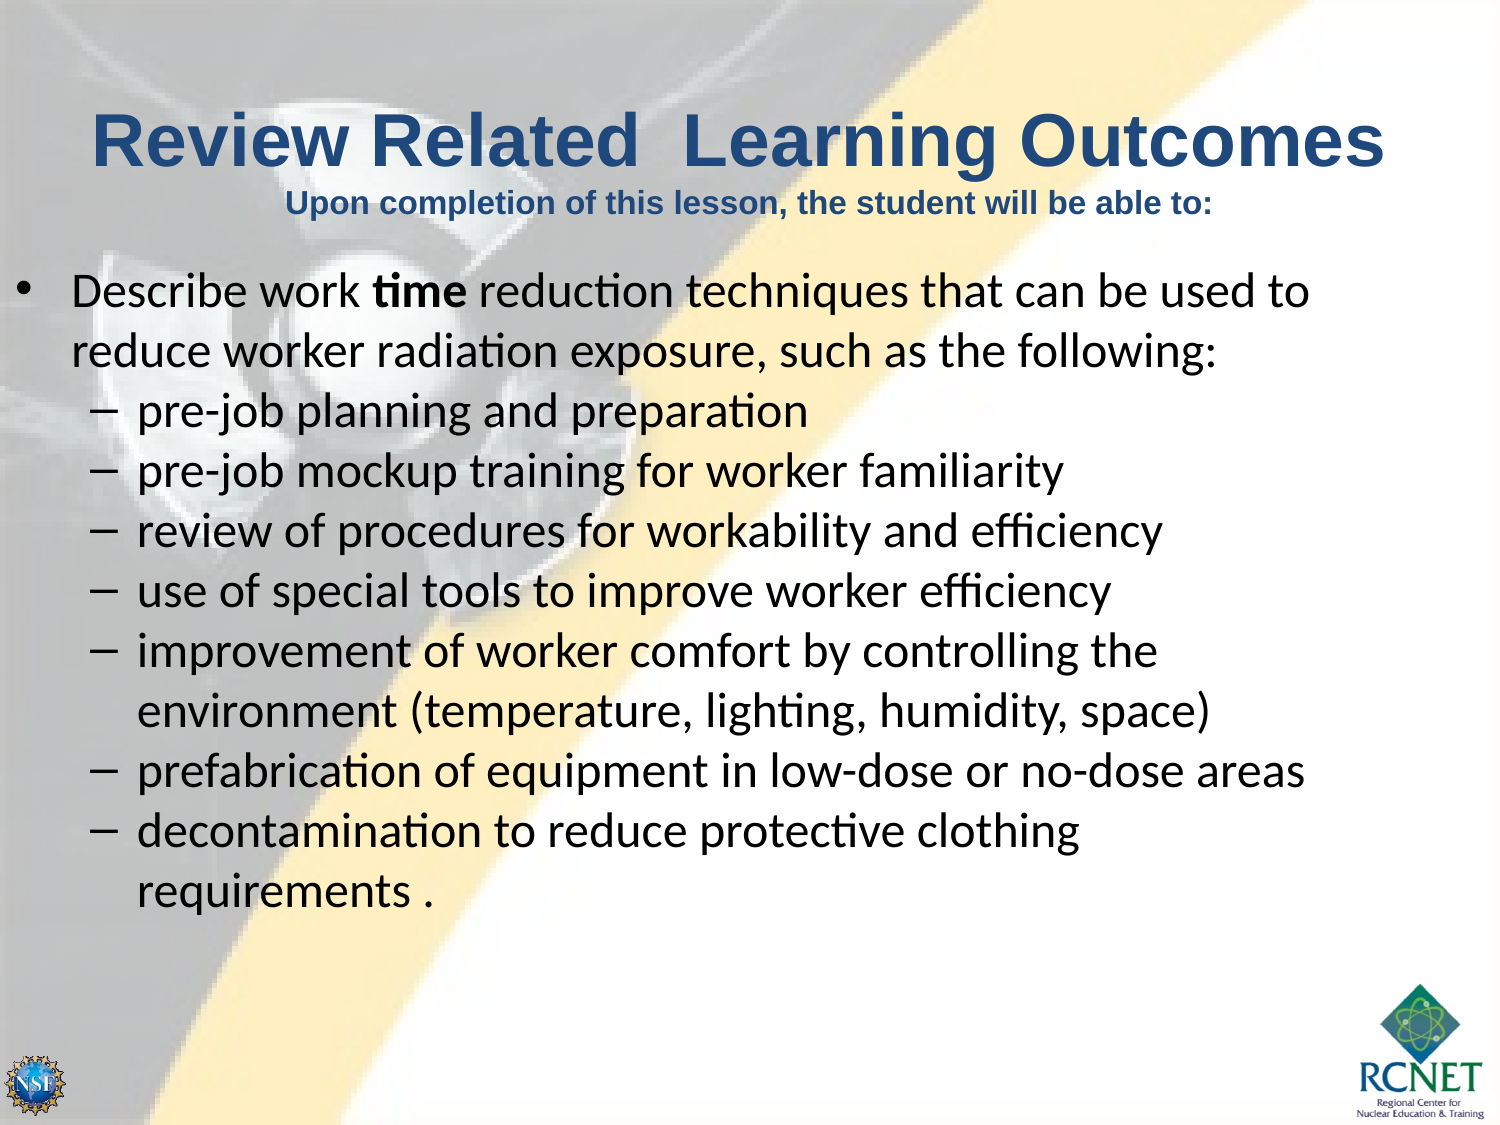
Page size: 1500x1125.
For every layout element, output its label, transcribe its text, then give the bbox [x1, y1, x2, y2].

picture [1332, 977, 1500, 1125]
list Describe work time reduction techniques that can be used to reduce worker radiation exposure, such as the following: pre-job planning and preparation pre-job mockup training for worker familiarity review of procedures for workability and efficiency use of special tools to improve worker efficiency improvement of worker comfort by controlling the environment (temperature, lighting, humidity, space) prefabrication of equipment in low-dose or no-dose areas decontamination to reduce protective clothing requirements . [0, 249, 1350, 1038]
text_box Review Related Learning Outcomes Upon completion of this lesson, the student will be able to: [68, 62, 1432, 250]
picture [0, 1056, 75, 1116]
